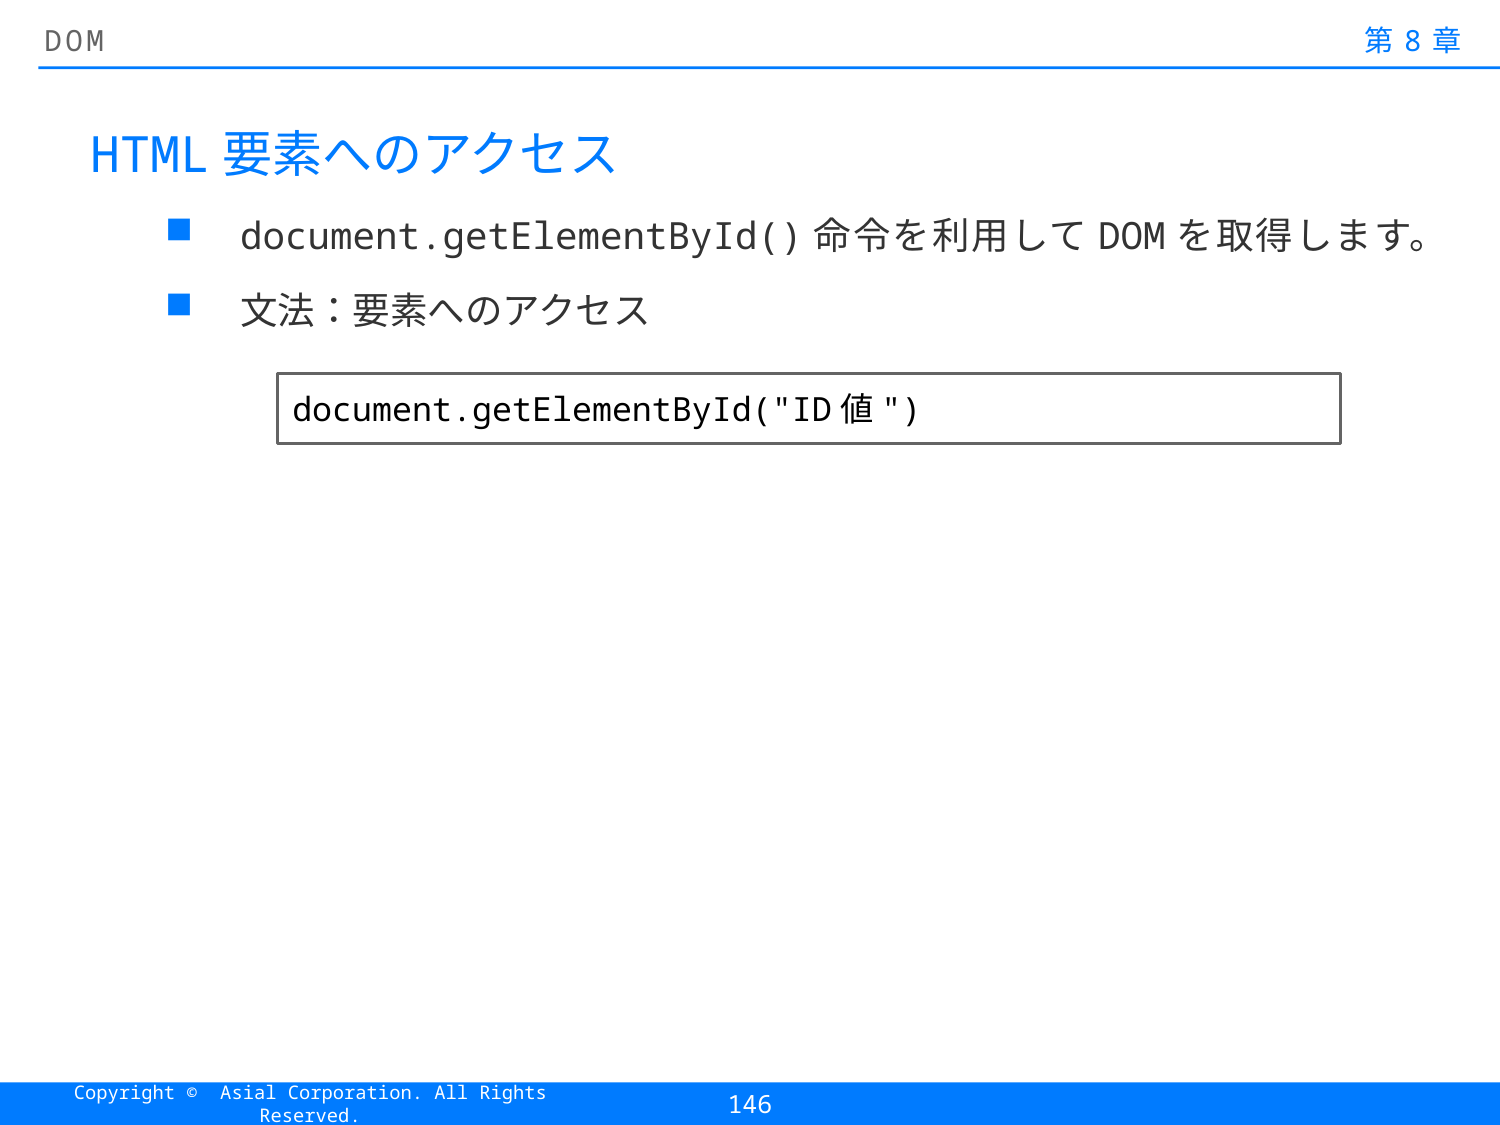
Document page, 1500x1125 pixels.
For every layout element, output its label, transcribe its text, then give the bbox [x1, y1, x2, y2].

title DOM [29, 7, 702, 72]
list 第8章 [702, 7, 1477, 72]
list HTML要素へのアクセス document.getElementById()命令を利用してDOMを取得します。 文法：要素へのアクセス [75, 84, 1425, 988]
slide_number 146 [581, 1075, 919, 1125]
text_box document.getElementById("ID値") [275, 371, 1343, 445]
